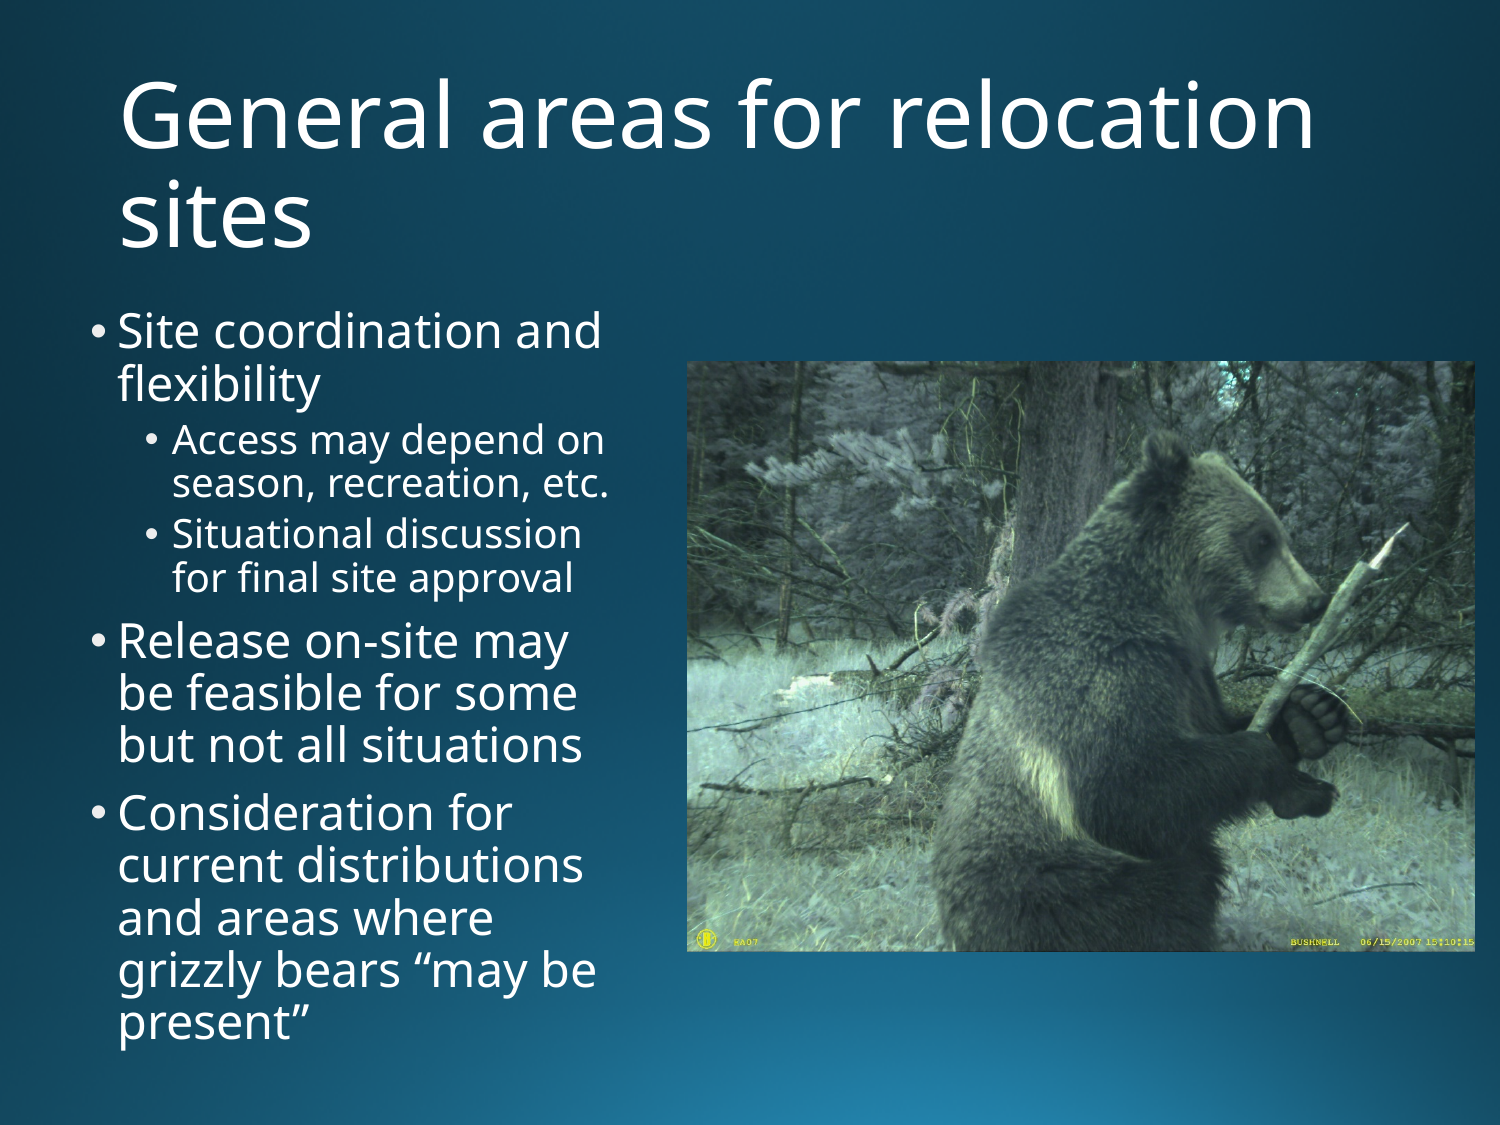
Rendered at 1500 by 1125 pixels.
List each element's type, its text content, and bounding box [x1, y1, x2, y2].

picture [0, 0, 1500, 1125]
list Site coordination and flexibility Access may depend on season, recreation, etc. Situational discussion for final site approval Release on-site may be feasible for some but not all situations Consideration for current distributions and areas where grizzly bears “may be present” [75, 299, 650, 1066]
title General areas for relocation sites [103, 59, 1397, 278]
